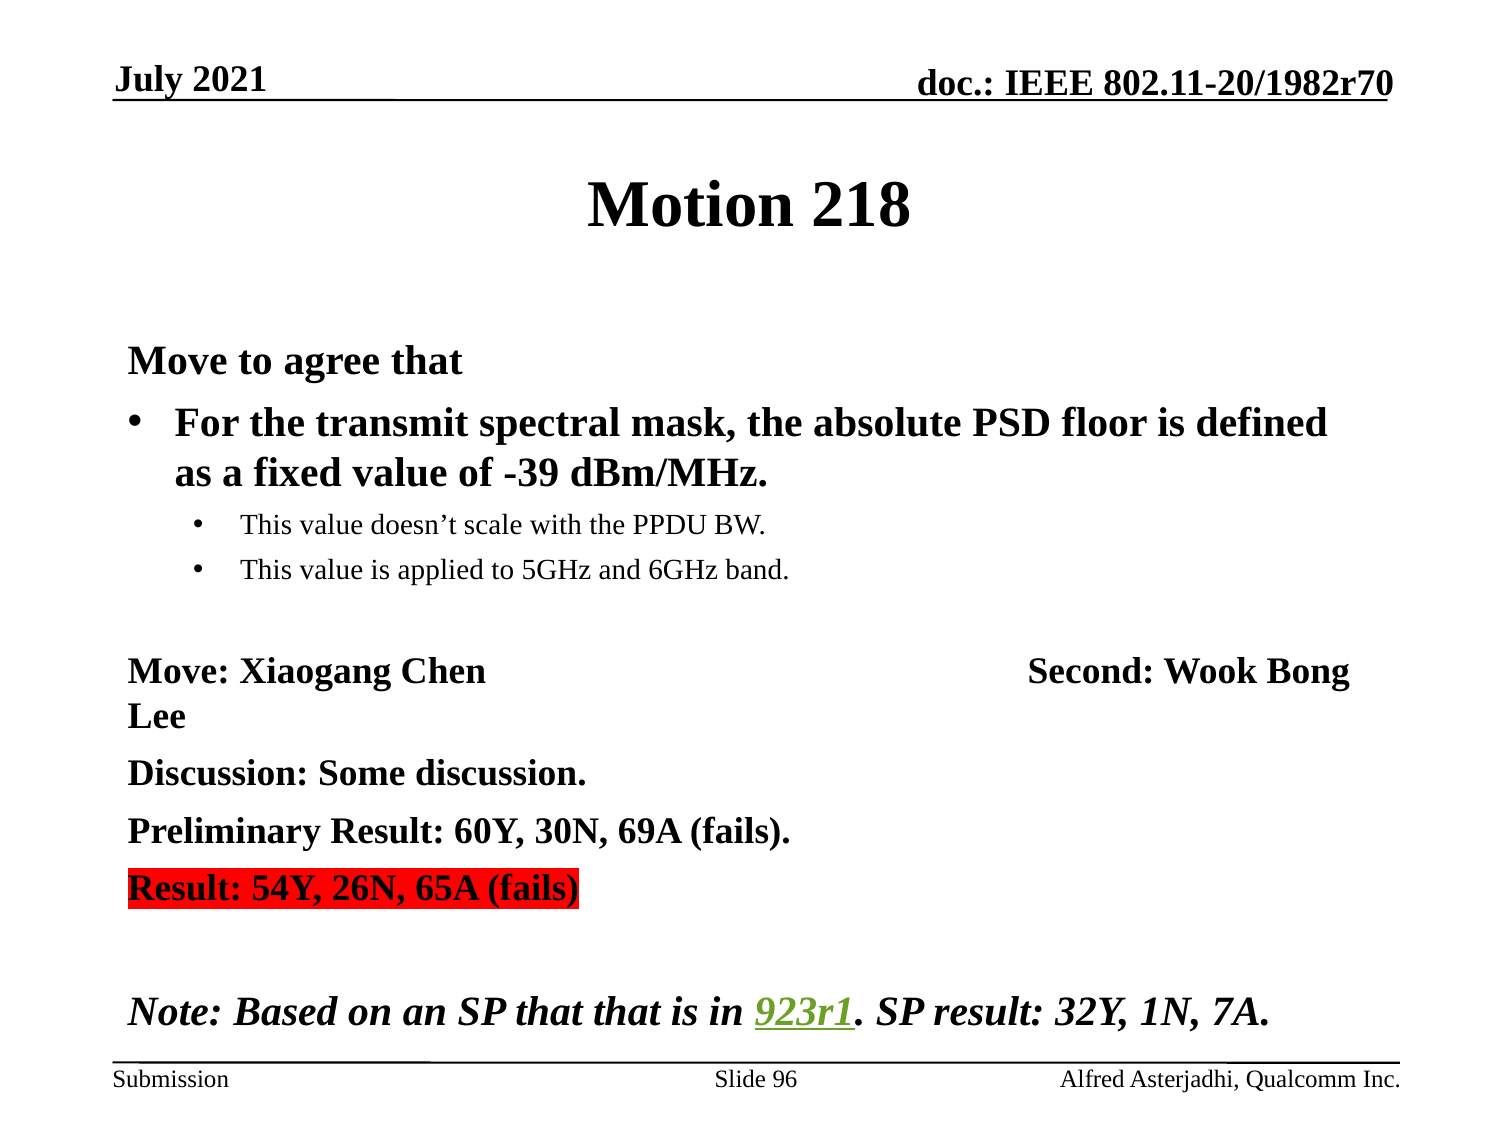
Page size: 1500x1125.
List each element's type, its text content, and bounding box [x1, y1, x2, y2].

footer Alfred Asterjadhi, Qualcomm Inc. [878, 1061, 1402, 1093]
slide_number Slide 96 [712, 1061, 800, 1123]
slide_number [114, 54, 423, 100]
title Motion 218 [112, 112, 1388, 288]
list Move to agree that For the transmit spectral mask, the absolute PSD floor is defined as a fixed value of -39 dBm/MHz. This value doesn’t scale with the PPDU BW. This value is applied to 5GHz and 6GHz band. Move: Xiaogang Chen Second: Wook Bong Lee Discussion: Some discussion. Preliminary Result: 60Y, 30N, 69A (fails). Result: 54Y, 26N, 65A (fails) Note: Based on an SP that that is in 923r1. SP result: 32Y, 1N, 7A. [112, 324, 1388, 1063]
